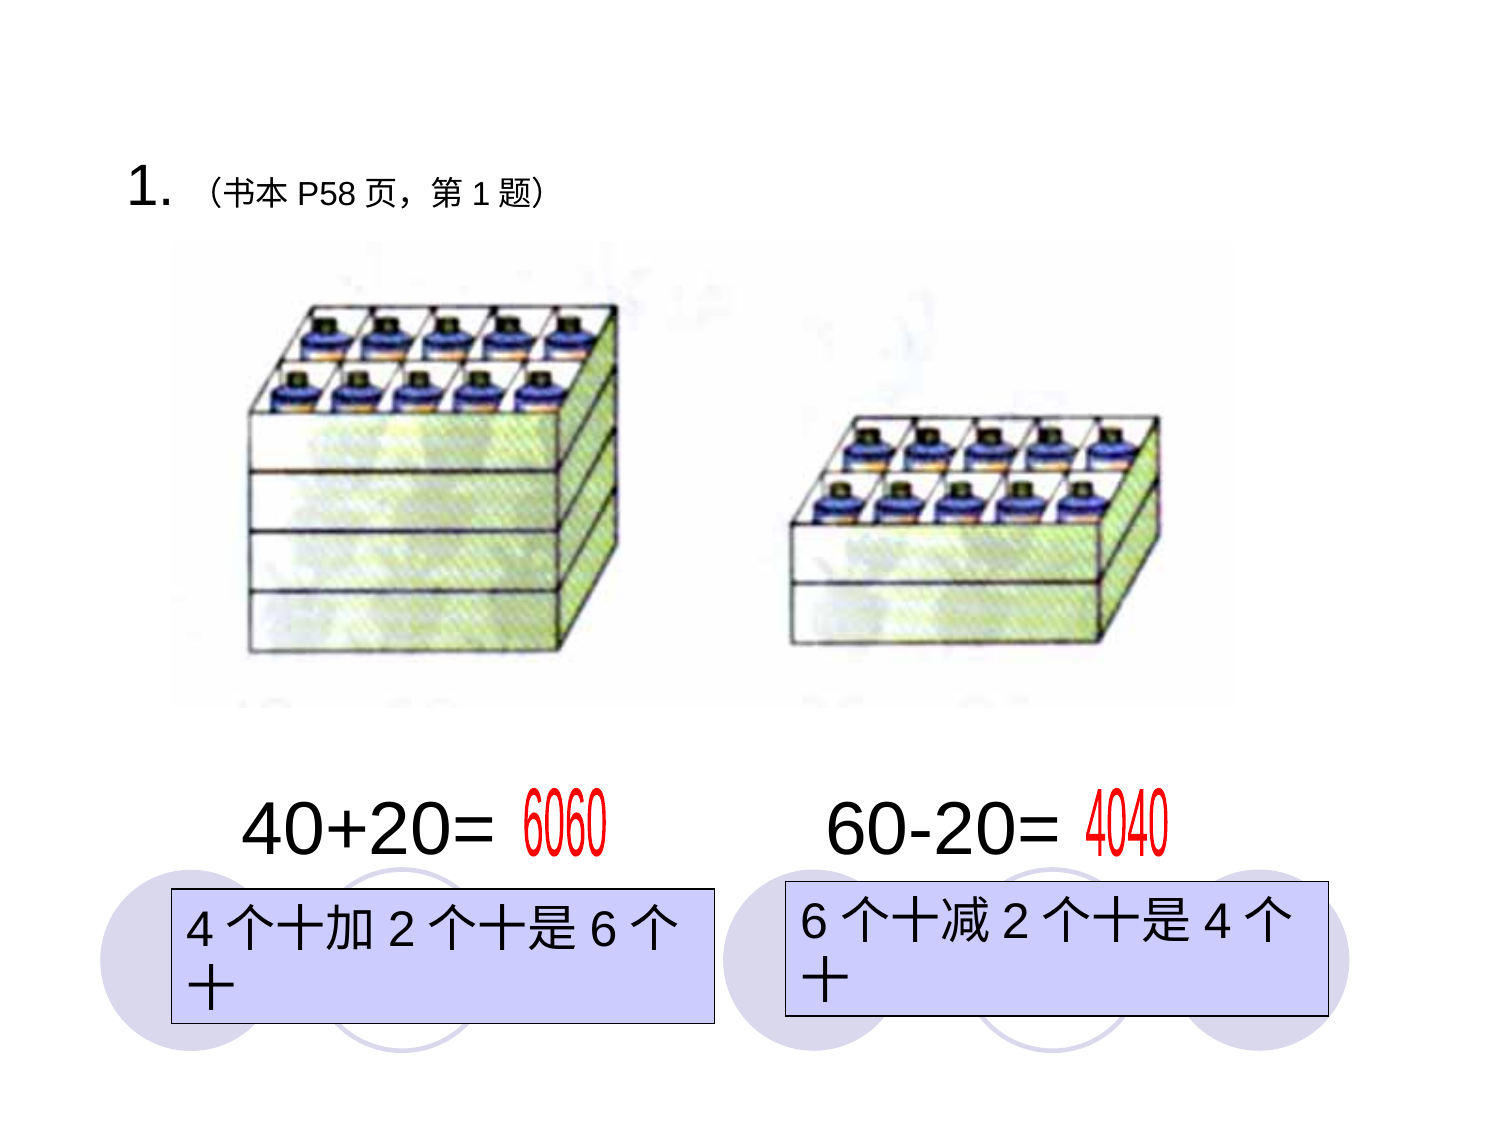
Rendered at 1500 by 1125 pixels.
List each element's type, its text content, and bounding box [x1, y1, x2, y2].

text_box 4个十加2个十是6个十 [171, 889, 715, 1024]
text_box 60-20= [810, 771, 1155, 877]
text_box 1.（书本P58页，第1题） [111, 140, 644, 225]
picture [170, 241, 1234, 709]
text_box 40+20= [226, 771, 575, 877]
text_box 6个十减2个十是4个十 [785, 881, 1329, 1017]
